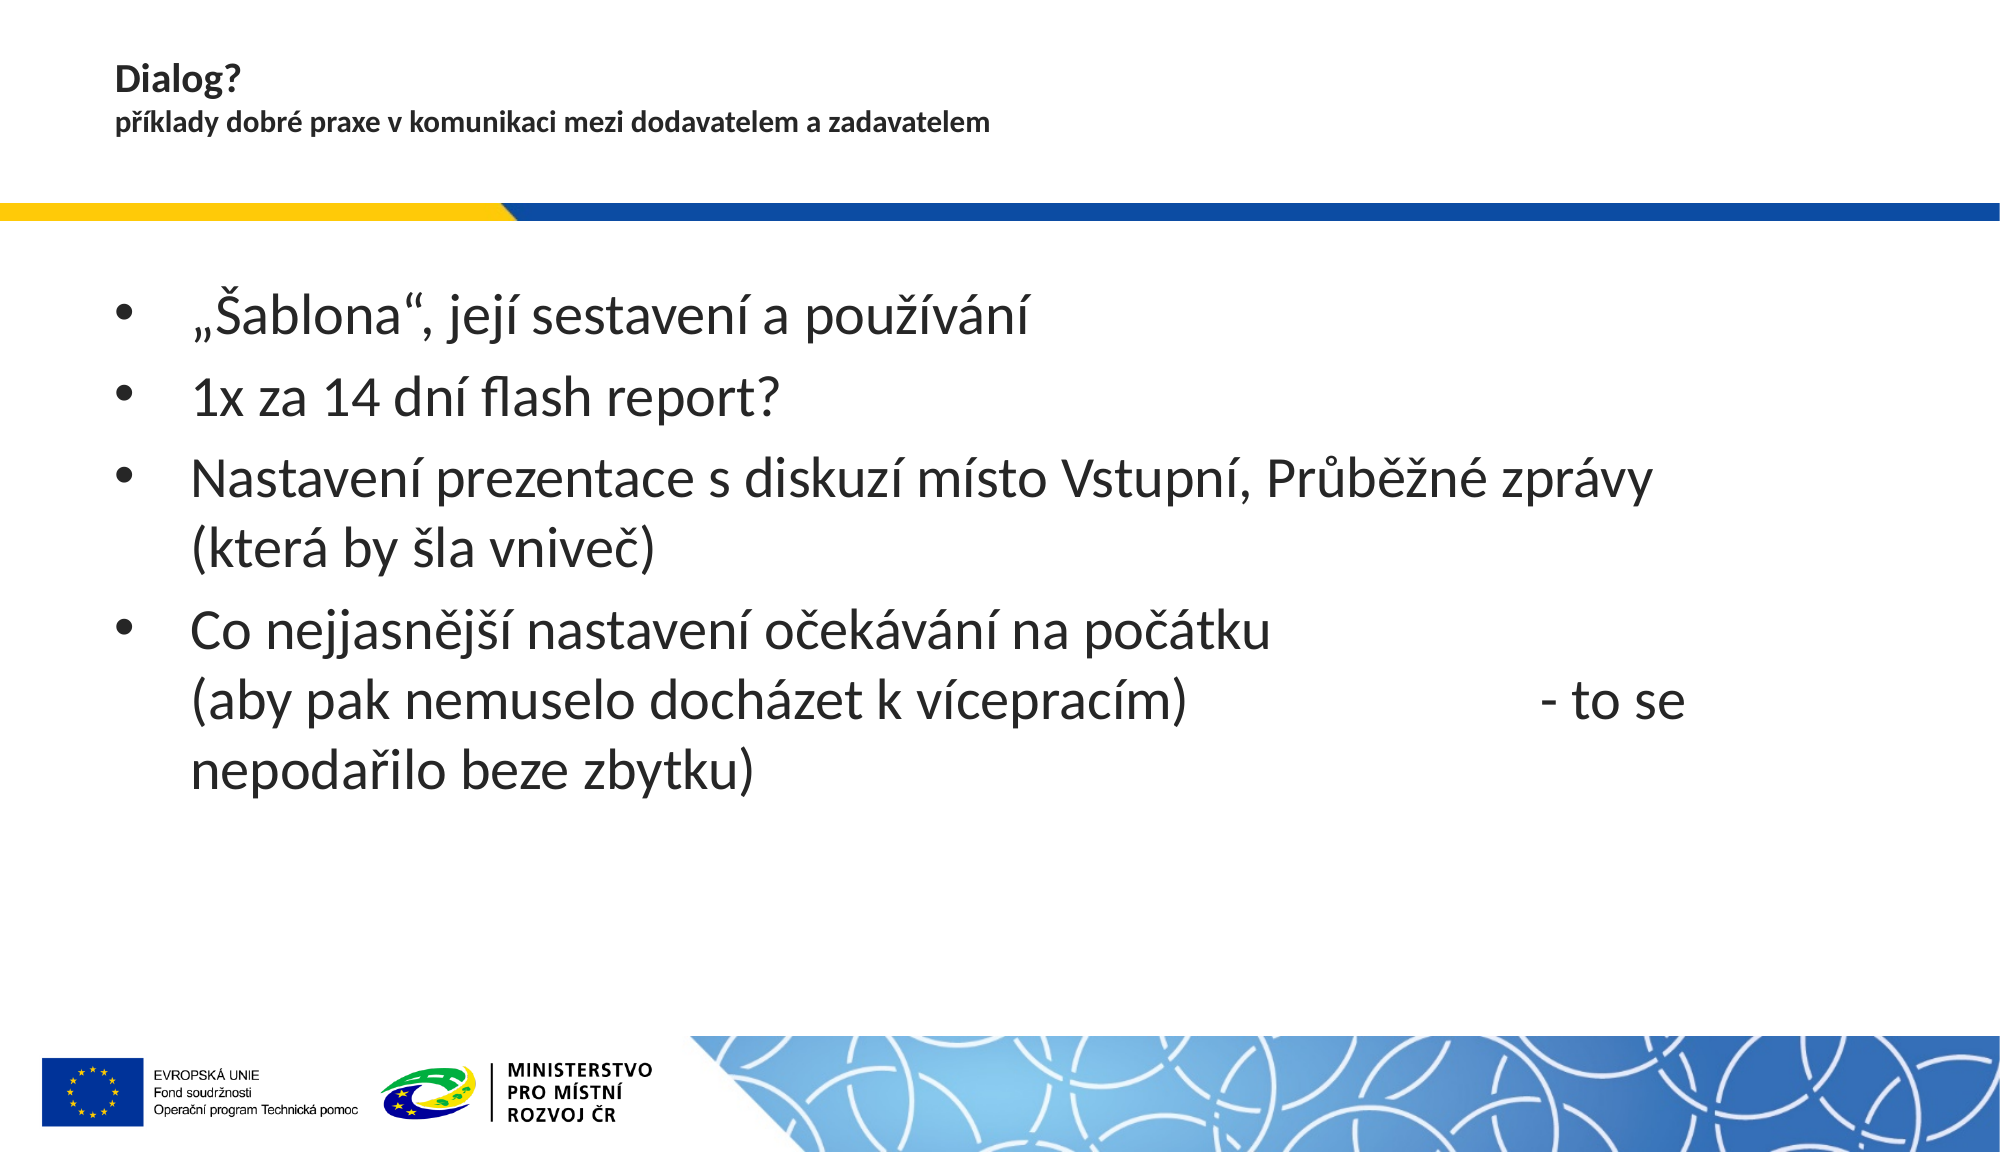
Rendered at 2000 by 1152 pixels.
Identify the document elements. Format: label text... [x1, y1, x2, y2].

picture [680, 1036, 2000, 1152]
list „Šablona“, její sestavení a používání 1x za 14 dní flash report? Nastavení prezentace s diskuzí místo Vstupní, Průběžné zprávy (která by šla vniveč) Co nejjasnější nastavení očekávání na počátku (aby pak nemuselo docházet k vícepracím) - to se nepodařilo beze zbytku) [99, 268, 1900, 1029]
title Dialog? příklady dobré praxe v komunikaci mezi dodavatelem a zadavatelem [99, 44, 1900, 197]
picture [19, 1035, 674, 1149]
picture [0, 203, 2000, 221]
